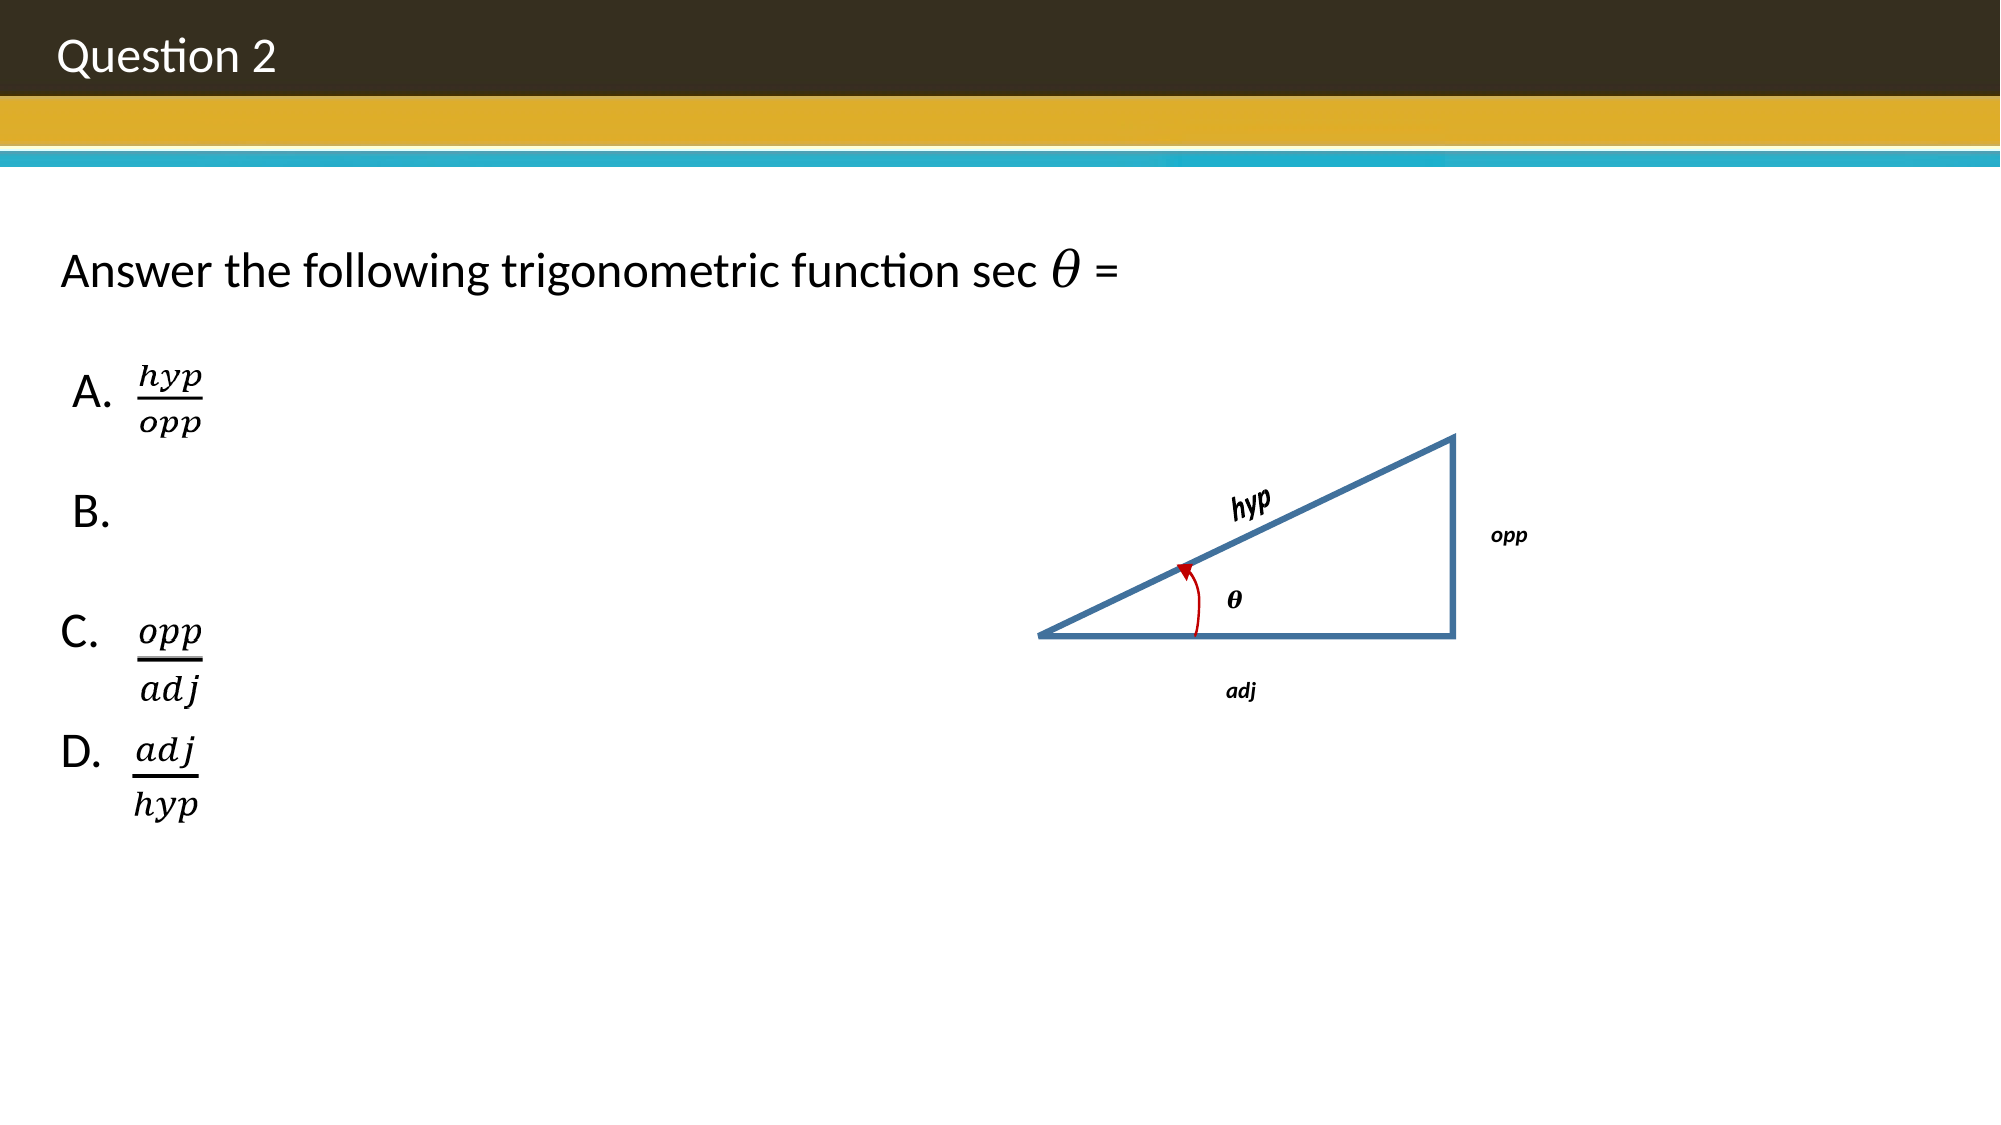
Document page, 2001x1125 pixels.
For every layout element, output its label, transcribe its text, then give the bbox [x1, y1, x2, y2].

picture [135, 364, 203, 438]
text_box Question 2 [41, 14, 293, 90]
picture [0, 0, 2000, 167]
picture [131, 735, 199, 823]
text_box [1038, 437, 1564, 722]
picture [135, 623, 203, 709]
